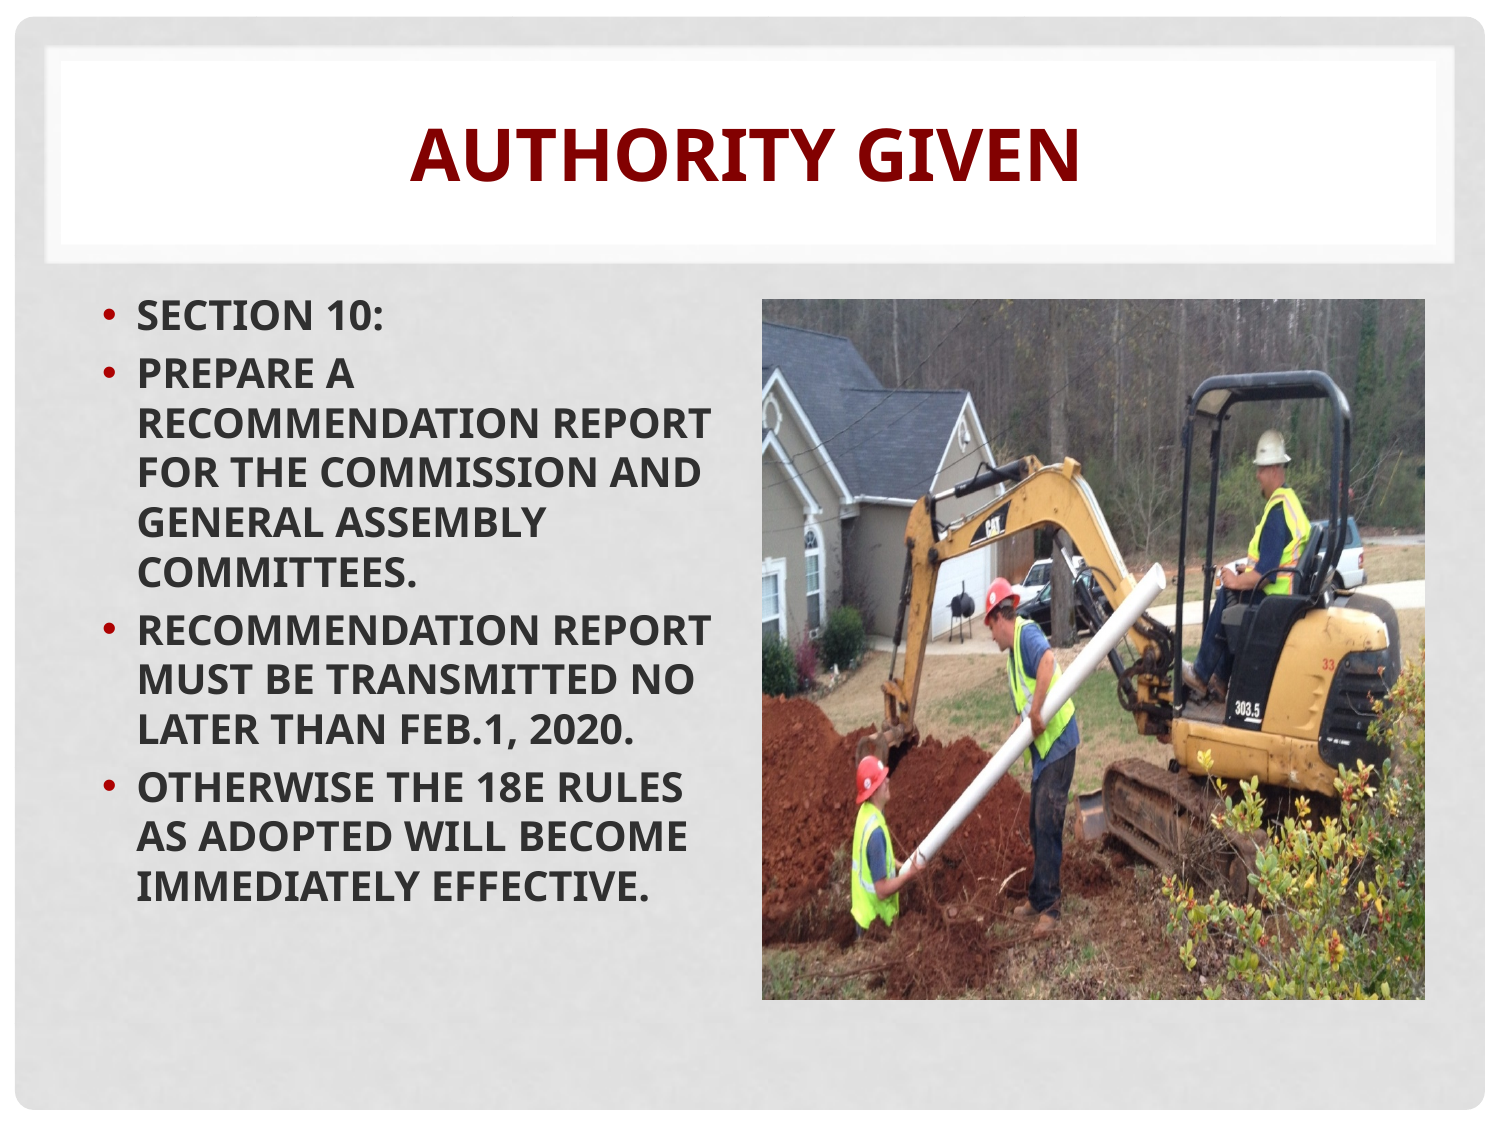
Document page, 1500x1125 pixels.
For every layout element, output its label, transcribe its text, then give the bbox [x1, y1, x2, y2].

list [762, 299, 1426, 1001]
title AUTHORITY GIVEN [69, 66, 1425, 238]
list SECTION 10: PREPARE A RECOMMENDATION REPORT FOR THE COMMISSION AND GENERAL ASSEMBLY COMMITTEES. RECOMMENDATION REPORT MUST BE TRANSMITTED NO LATER THAN FEB.1, 2020. OTHERWISE THE 18E RULES AS ADOPTED WILL BECOME IMMEDIATELY EFFECTIVE. [69, 281, 733, 1005]
